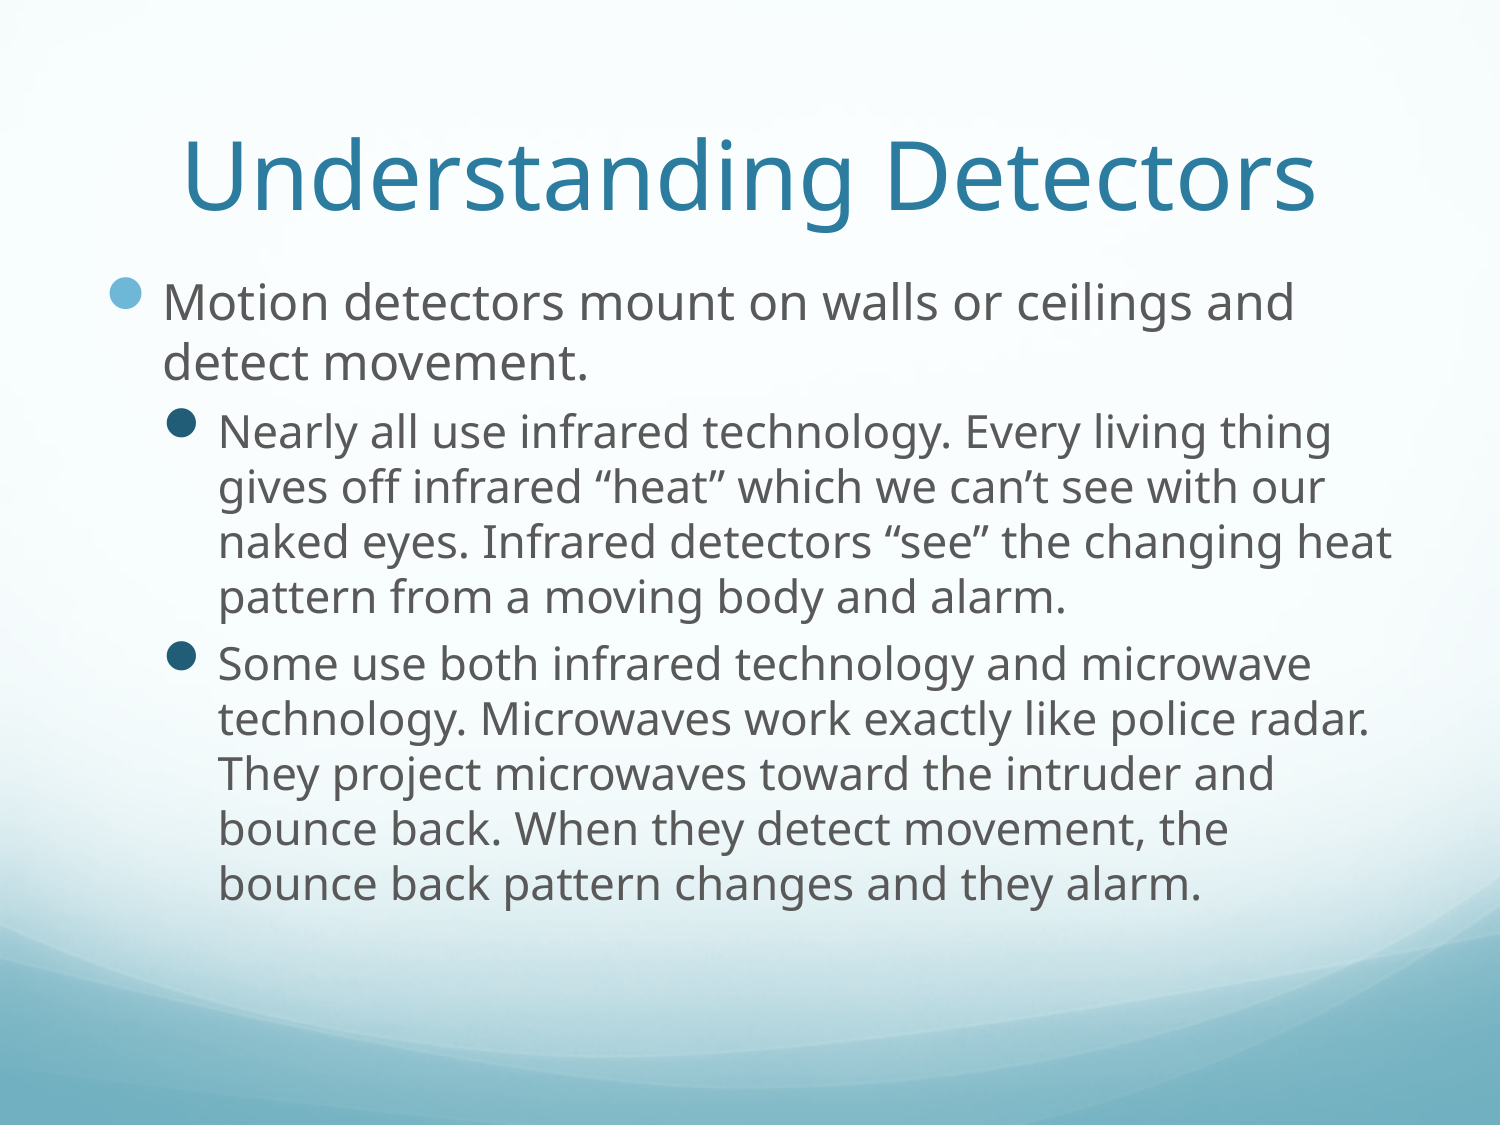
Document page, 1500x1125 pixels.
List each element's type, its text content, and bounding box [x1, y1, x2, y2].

list Motion detectors mount on walls or ceilings and detect movement. Nearly all use infrared technology. Every living thing gives off infrared “heat” which we can’t see with our naked eyes. Infrared detectors “see” the changing heat pattern from a moving body and alarm. Some use both infrared technology and microwave technology. Microwaves work exactly like police radar. They project microwaves toward the intruder and bounce back. When they detect movement, the bounce back pattern changes and they alarm. [90, 262, 1410, 975]
title Understanding Detectors [90, 17, 1410, 237]
